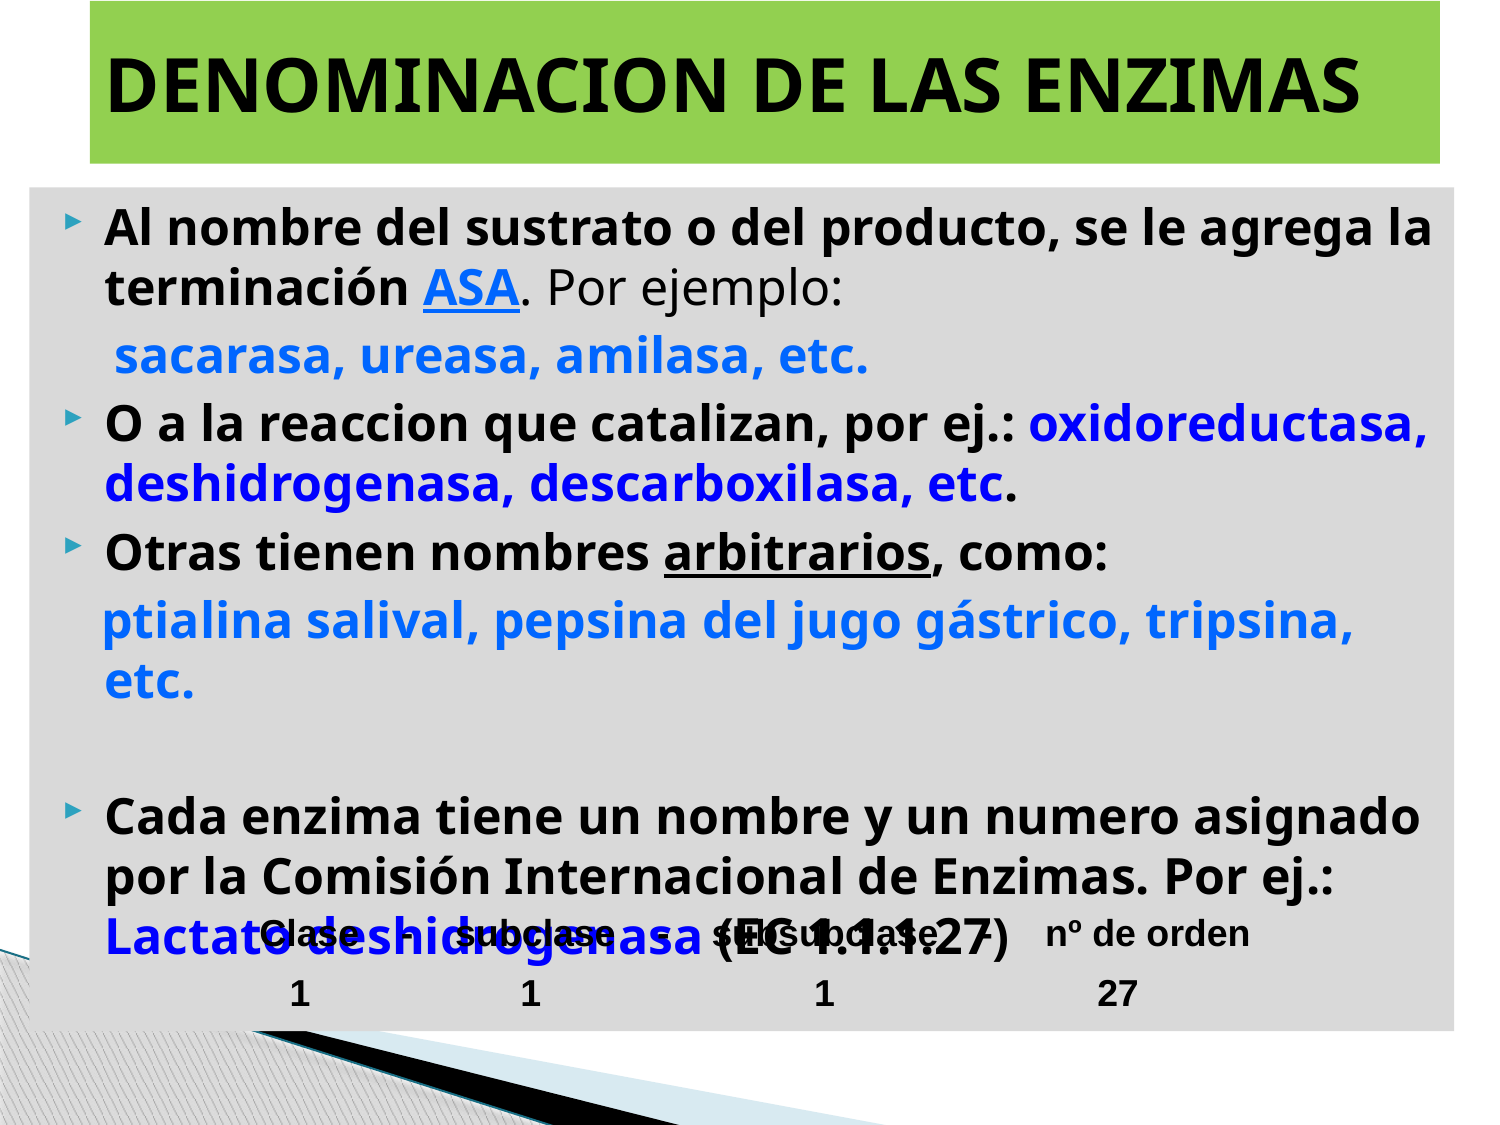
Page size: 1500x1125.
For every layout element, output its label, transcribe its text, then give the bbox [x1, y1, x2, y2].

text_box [64, 901, 1377, 1022]
title DENOMINACION DE LAS ENZIMAS [89, 0, 1440, 164]
list Al nombre del sustrato o del producto, se le agrega la terminación ASA. Por ejemplo: sacarasa, ureasa, amilasa, etc. O a la reaccion que catalizan, por ej.: oxidoreductasa, deshidrogenasa, descarboxilasa, etc. Otras tienen nombres arbitrarios, como: ptialina salival, pepsina del jugo gástrico, tripsina, etc. Cada enzima tiene un nombre y un numero asignado por la Comisión Internacional de Enzimas. Por ej.: Lactato deshidrogenasa (EC 1.1.1.27) [29, 187, 1455, 1032]
